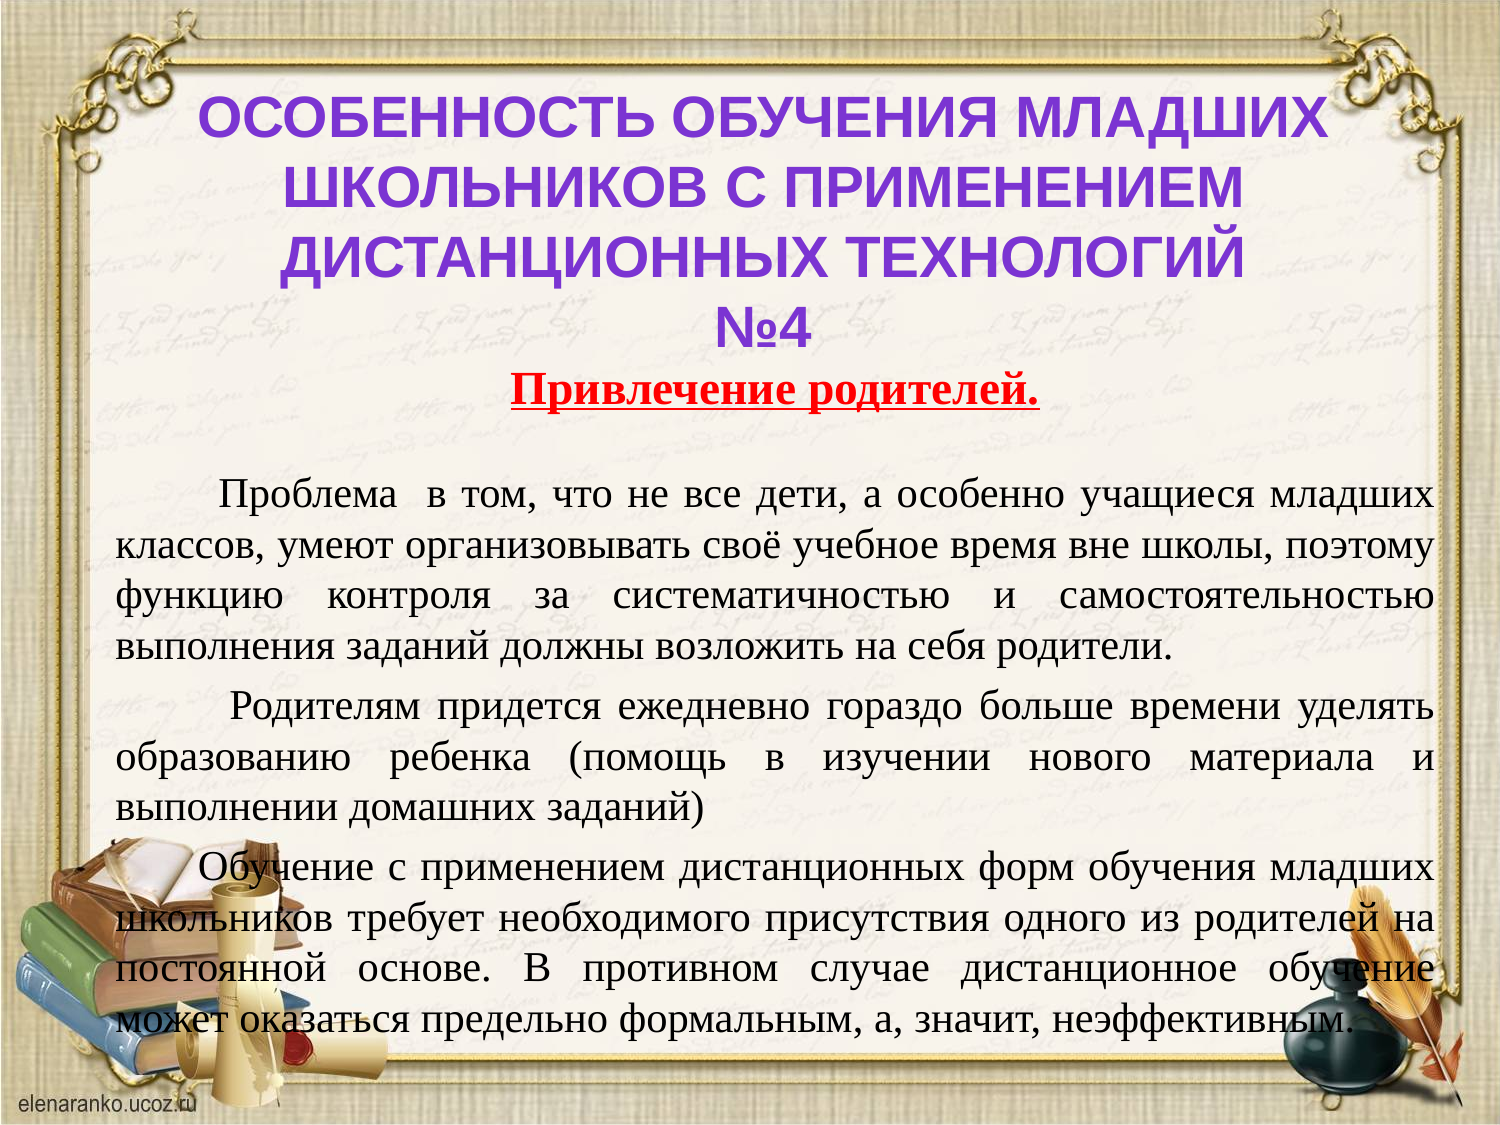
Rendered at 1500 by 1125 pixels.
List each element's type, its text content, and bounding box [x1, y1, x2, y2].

title Особенность обучения младших школьников с применением дистанционных технологий №4 [88, 125, 1439, 313]
list Привлечение родителей. Проблема в том, что не все дети, а особенно учащиеся младших классов, умеют организовывать своё учебное время вне школы, поэтому функцию контроля за систематичностью и самостоятельностью выполнения заданий должны возложить на себя родители. Родителям придется ежедневно гораздо больше времени уделять образованию ребенка (помощь в изучении нового материала и выполнении домашних заданий) Обучение с применением дистанционных форм обучения младших школьников требует необходимого присутствия одного из родителей на постоянной основе. В противном случае дистанционное обучение может оказаться предельно формальным, а, значит, неэффективным. [100, 349, 1451, 1059]
picture [0, 0, 1500, 1125]
